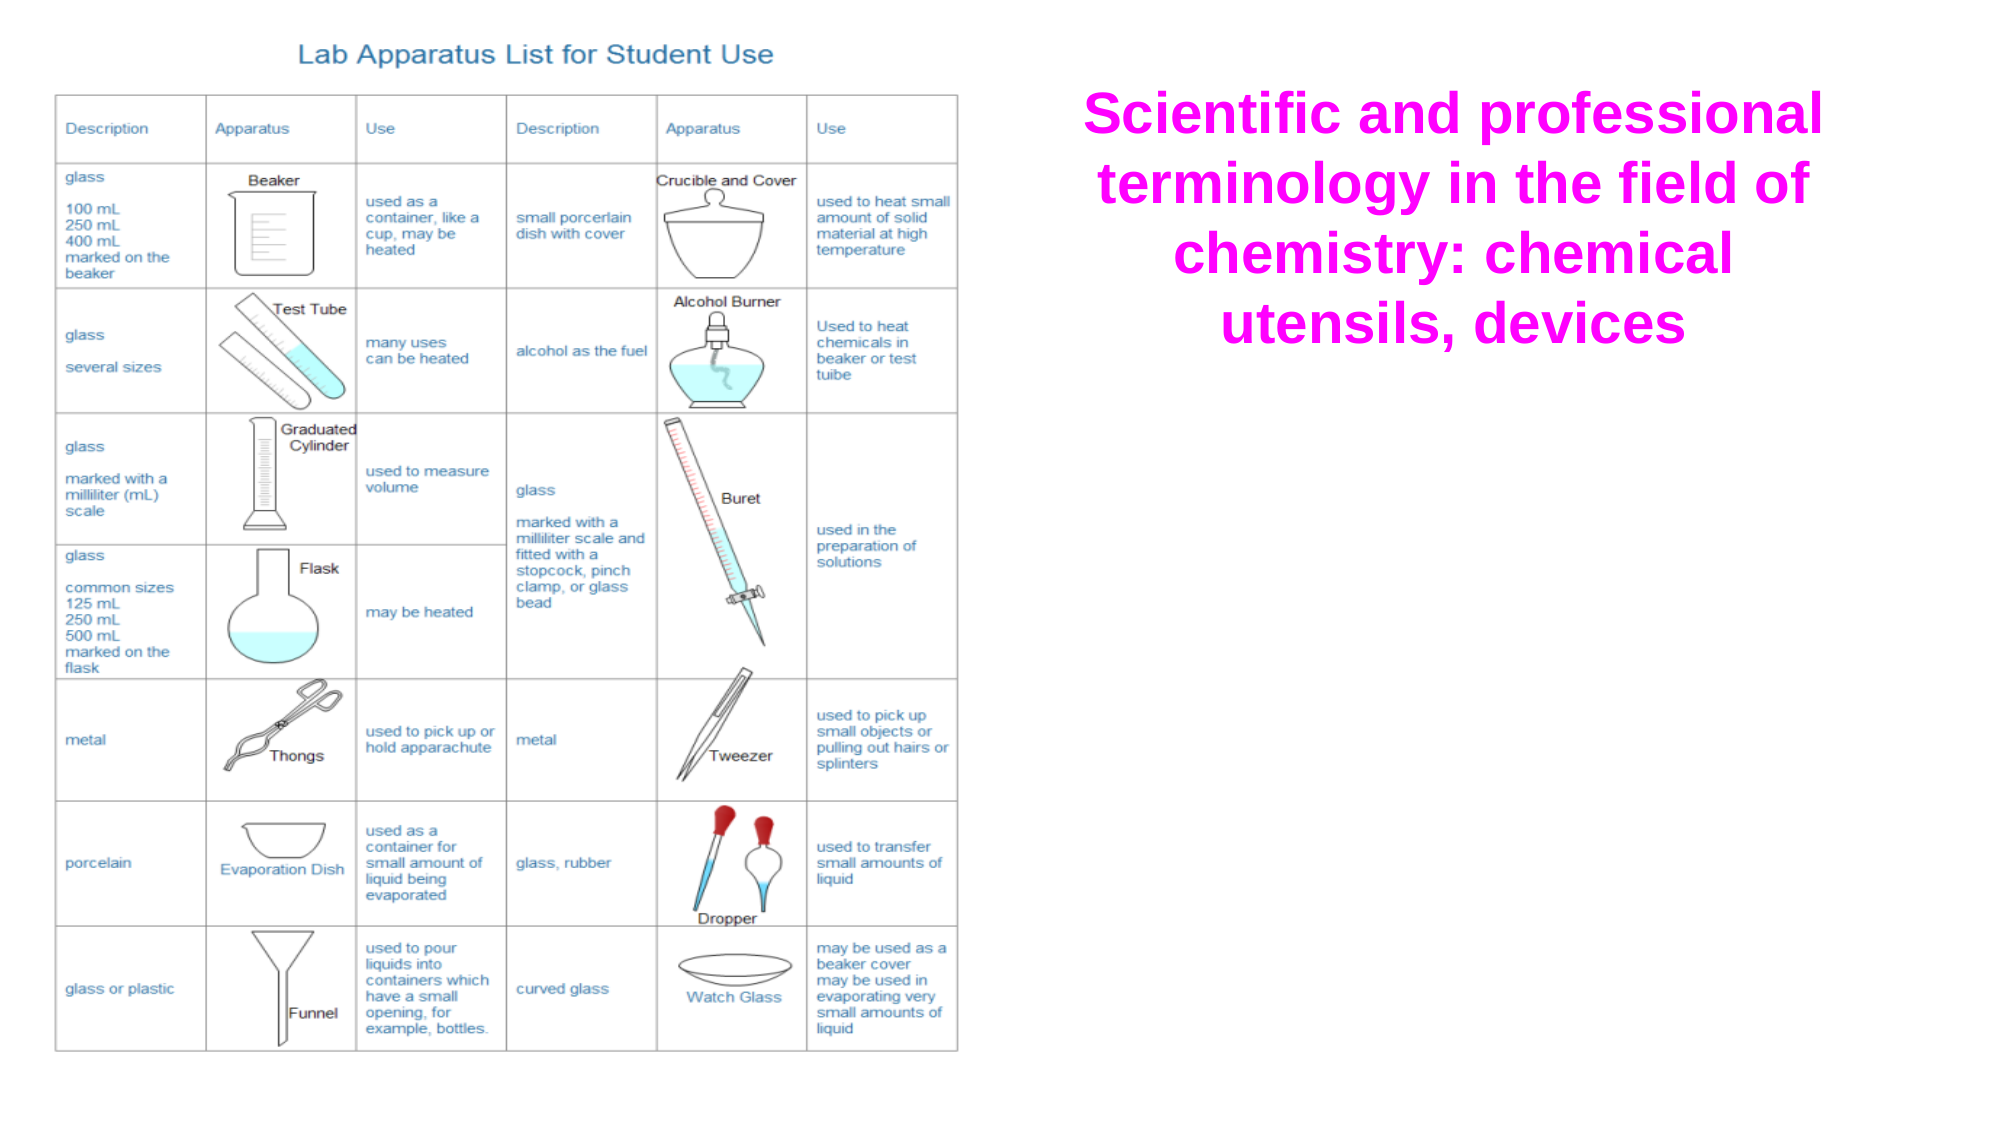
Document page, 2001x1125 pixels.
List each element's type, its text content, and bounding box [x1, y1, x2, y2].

picture [33, 3, 976, 1125]
text_box Scientific and professional terminology in the field of chemistry: chemical utensils, devices [1043, 67, 1865, 363]
